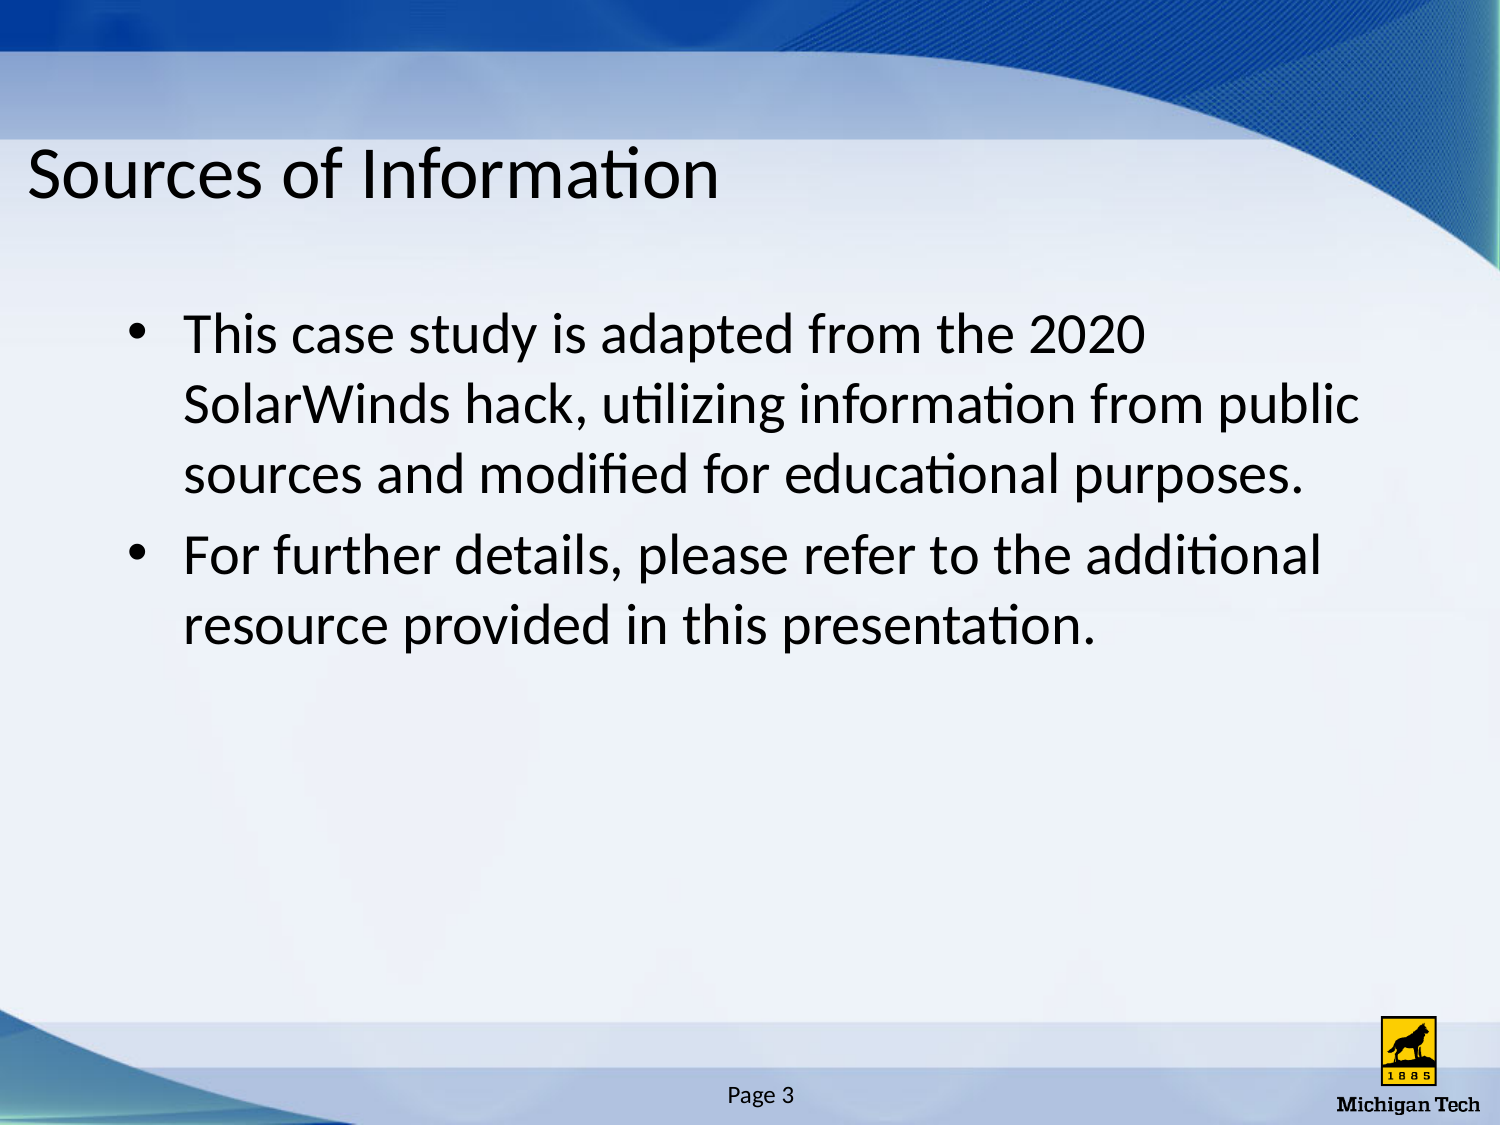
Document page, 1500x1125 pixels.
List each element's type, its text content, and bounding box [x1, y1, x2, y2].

text_box This case study is adapted from the 2020 SolarWinds hack, utilizing information from public sources and modified for educational purposes. For further details, please refer to the additional resource provided in this presentation. [112, 287, 1388, 963]
picture [0, 0, 1500, 1125]
title Sources of Information [12, 75, 1263, 263]
